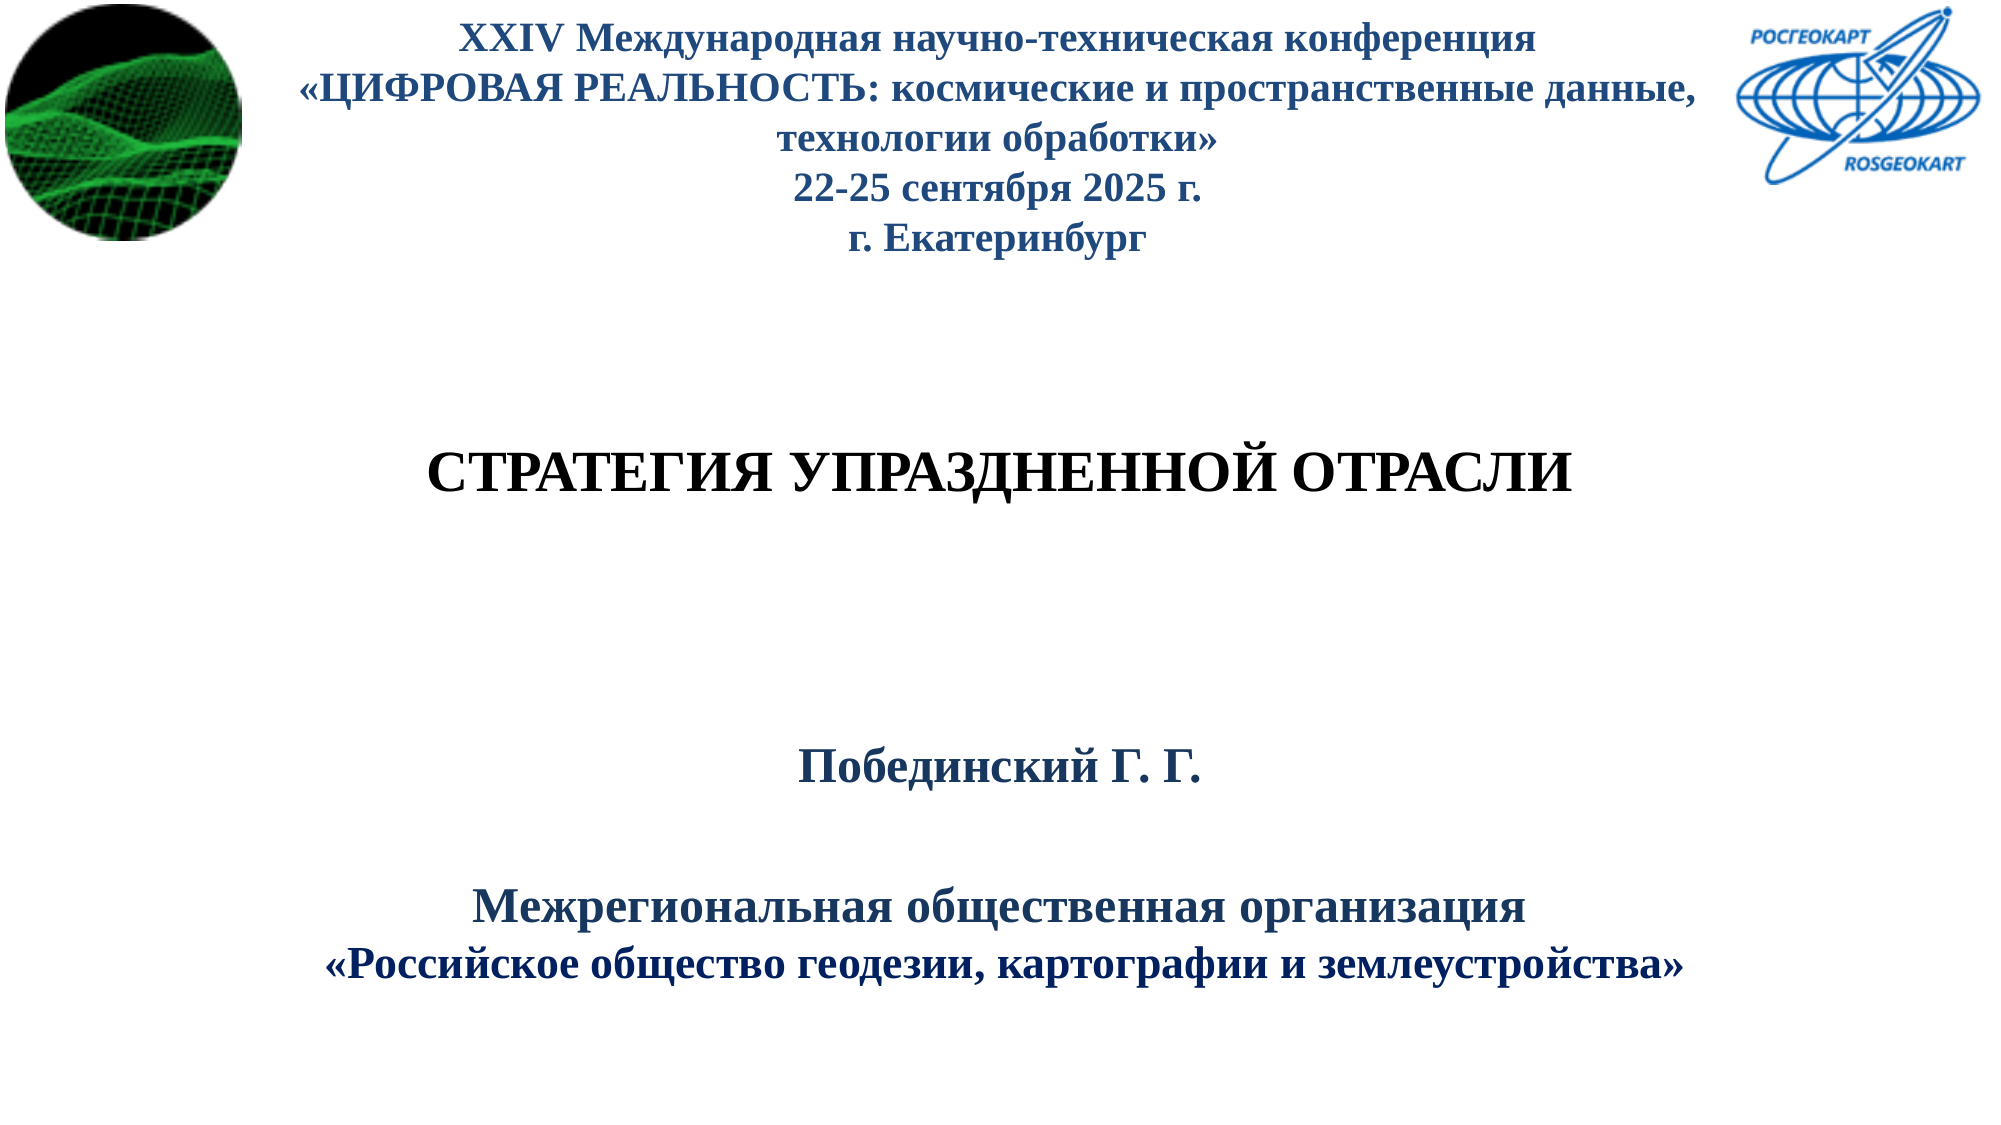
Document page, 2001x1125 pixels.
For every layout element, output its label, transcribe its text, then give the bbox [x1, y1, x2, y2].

picture [5, 4, 242, 242]
picture [1722, 6, 1994, 185]
title СТРАТЕГИЯ УПРАЗДНЕННОЙ ОТРАСЛИ [5, 307, 1994, 631]
subtitle Побединский Г. Г. Межрегиональная общественная организация «Российское общество геодезии, картографии и землеустройства» [175, 724, 1825, 1032]
text_box XXIV Международная научно-техническая конференция «ЦИФРОВАЯ РЕАЛЬНОСТЬ: космические и пространственные данные, технологии обработки» 22-25 сентября 2025 г. г. Екатеринбург [253, 2, 1742, 267]
